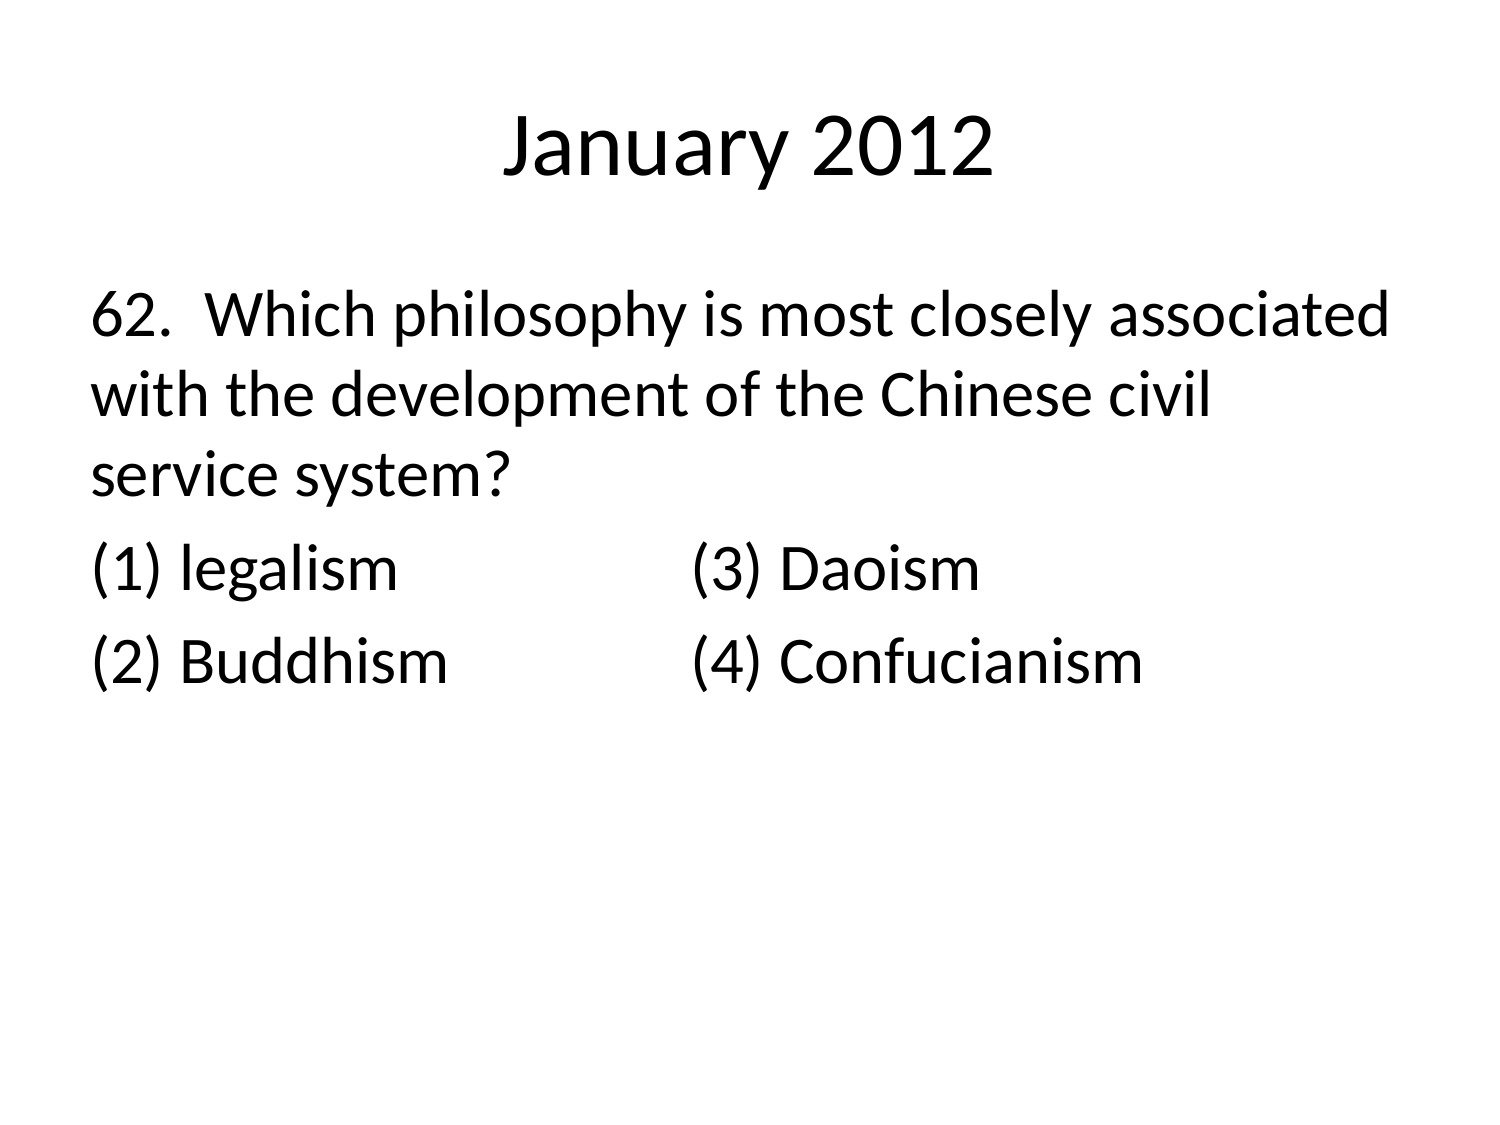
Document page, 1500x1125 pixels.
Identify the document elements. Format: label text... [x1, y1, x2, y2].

list 62. Which philosophy is most closely associated with the development of the Chinese civil service system? (1) legalism (3) Daoism (2) Buddhism (4) Confucianism [75, 262, 1425, 1005]
title January 2012 [75, 45, 1425, 233]
